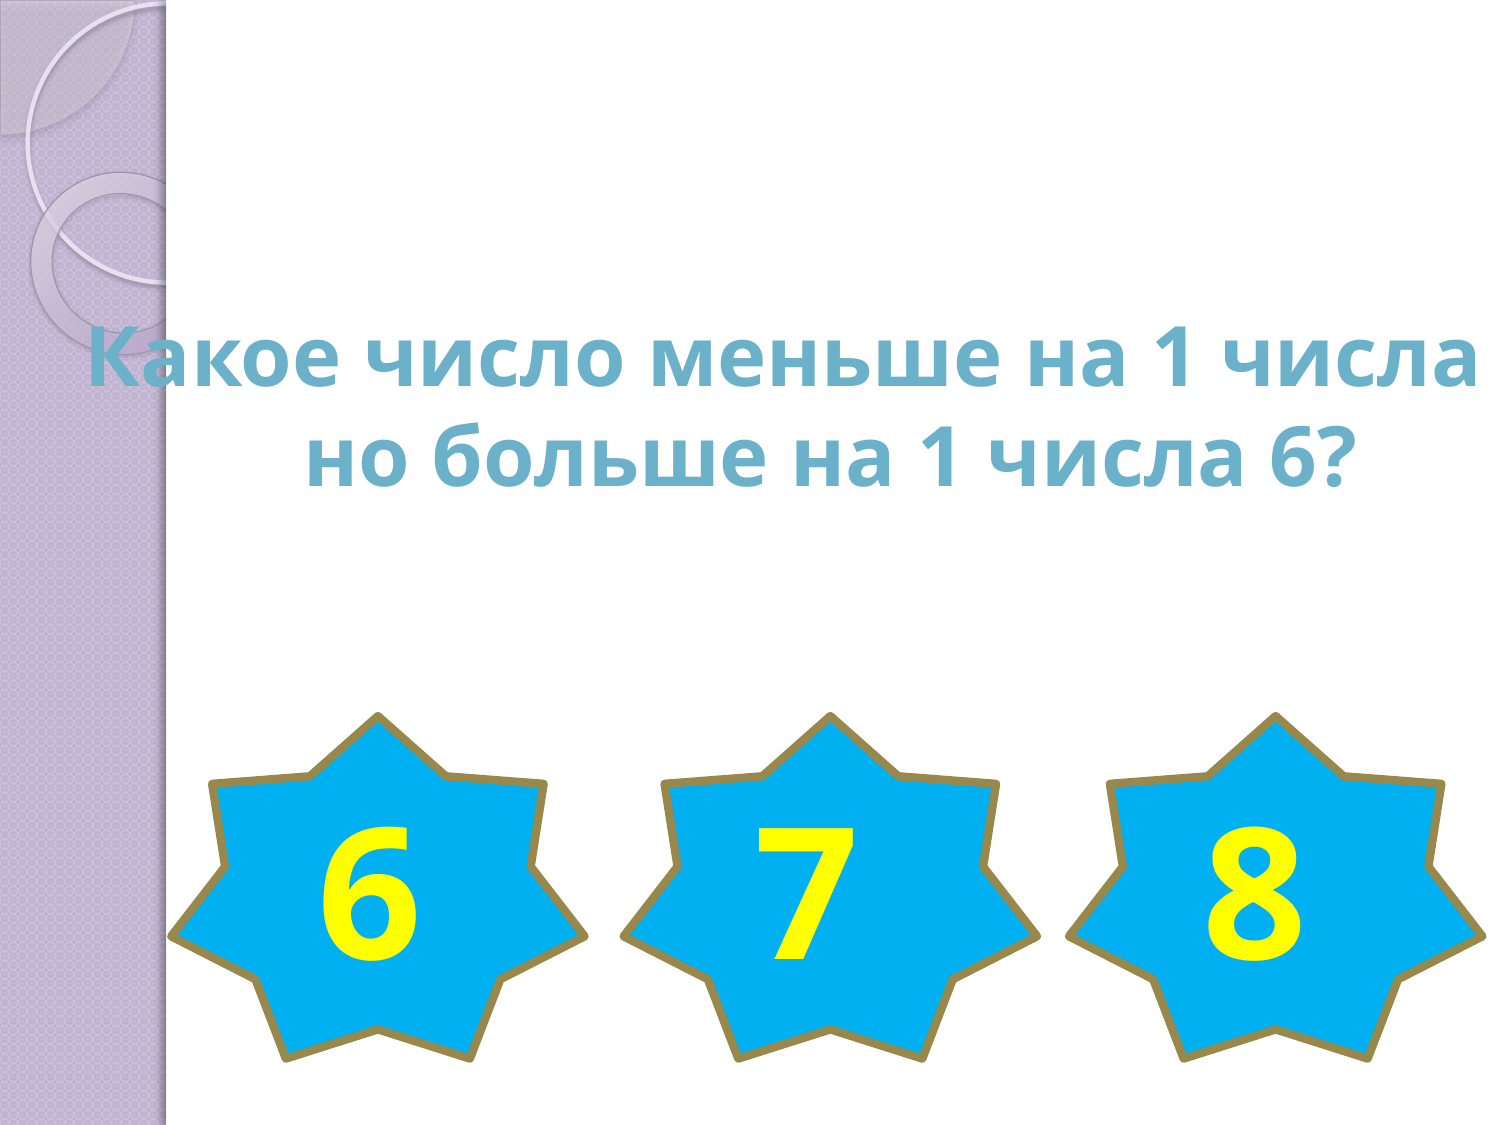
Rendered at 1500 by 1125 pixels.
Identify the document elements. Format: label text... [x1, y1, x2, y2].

text_box [621, 714, 1040, 1061]
text_box 6 [302, 768, 438, 1004]
text_box 8 [1187, 768, 1323, 1004]
text_box 7 [739, 768, 874, 1004]
text_box [169, 714, 587, 1061]
text_box [1066, 714, 1485, 1061]
text_box Какое число меньше на 1 числа 8, но больше на 1 числа 6? [70, 295, 1500, 511]
